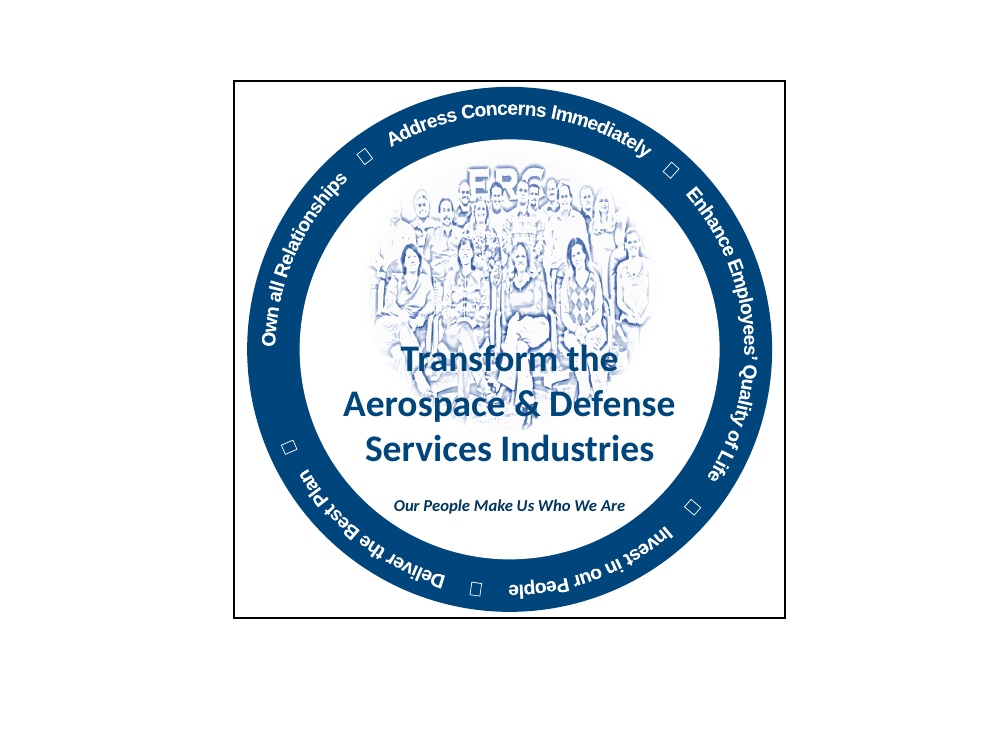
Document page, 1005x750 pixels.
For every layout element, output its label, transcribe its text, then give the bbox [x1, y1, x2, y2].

text_box [370, 152, 650, 326]
text_box [298, 138, 721, 430]
text_box [246, 85, 774, 613]
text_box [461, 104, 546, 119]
text_box Transform the Aerospace & Defense Services Industries Our People Make Us Who We Are [314, 326, 705, 523]
text_box [233, 80, 786, 619]
text_box [389, 523, 630, 561]
